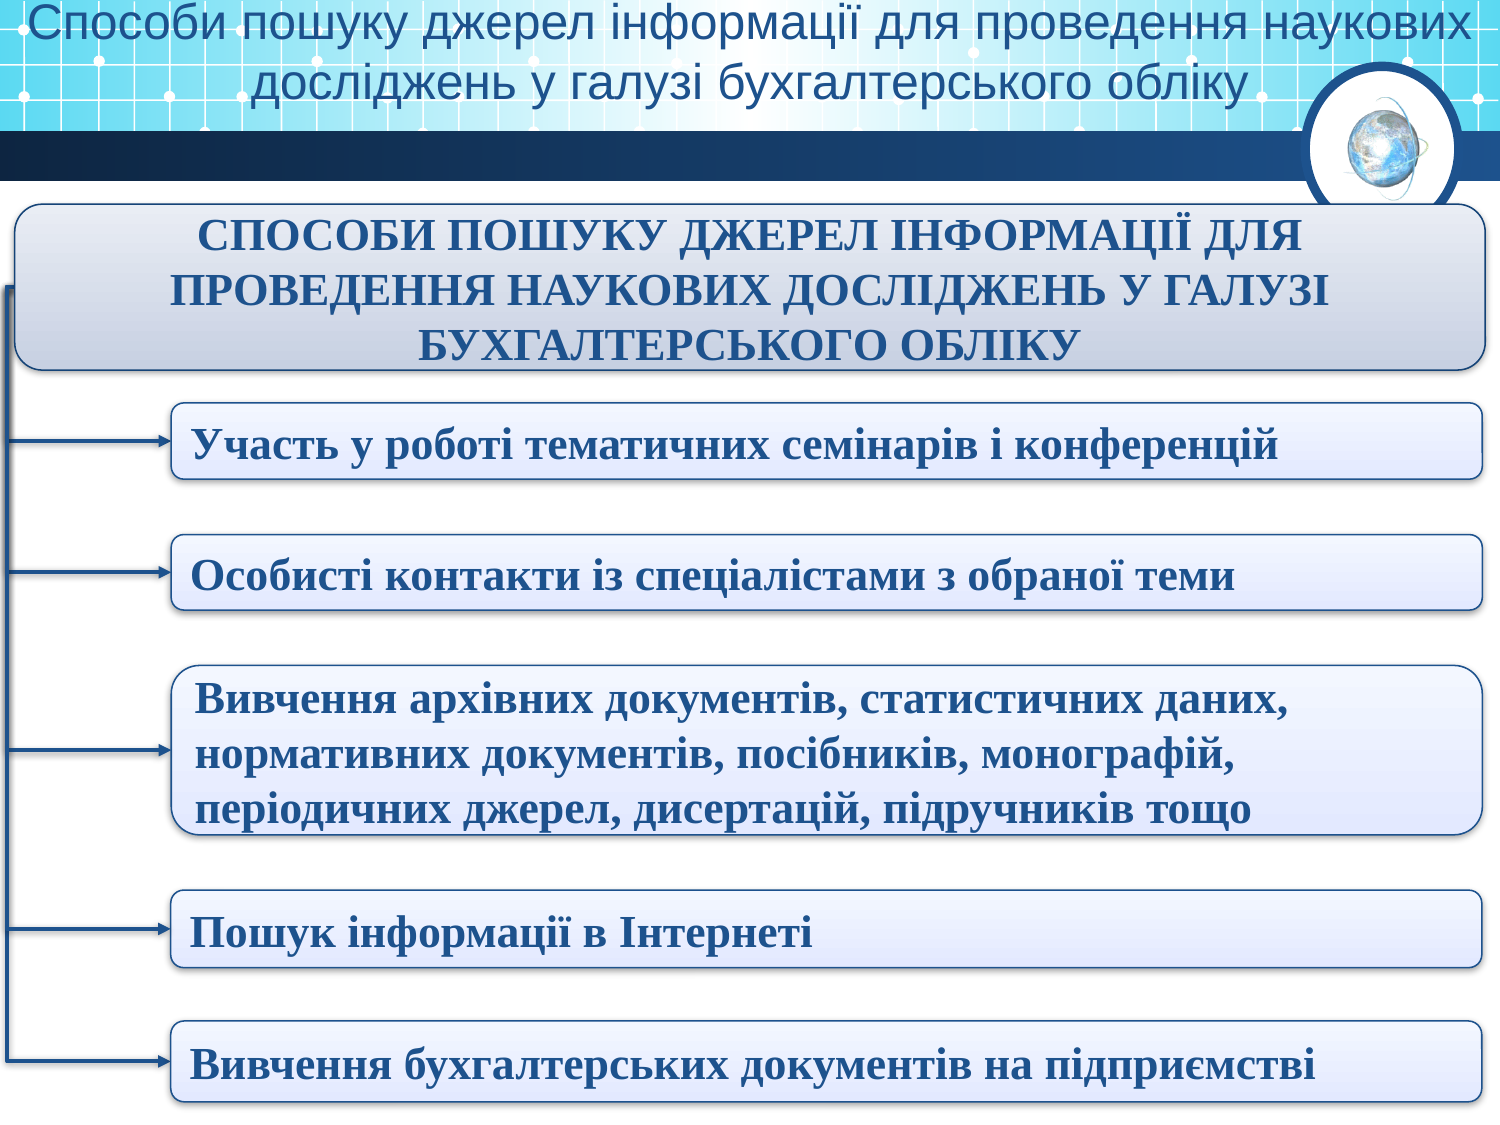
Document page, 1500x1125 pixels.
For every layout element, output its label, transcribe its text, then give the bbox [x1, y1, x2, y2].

text_box Способи пошуку джерел інформації для проведення наукових досліджень у галузі бухгалтерського обліку [0, 0, 1500, 117]
text_box Вивчення архівних документів, статистичних даних, нормативних документів, посібників, монографій, періодичних джерел, дисертацій, підручників тощо [176, 664, 1484, 836]
picture [1310, 117, 1454, 203]
text_box Особисті контакти із спеціалістами з обраної теми [178, 533, 1484, 611]
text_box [14, 286, 171, 930]
text_box Пошук інформації в Інтернеті [175, 889, 1483, 969]
text_box СПОСОБИ ПОШУКУ ДЖЕРЕЛ ІНФОРМАЦІЇ ДЛЯ ПРОВЕДЕННЯ НАУКОВИХ ДОСЛІДЖЕНЬ У ГАЛУЗІ БУХГАЛТЕРСЬКОГО ОБЛІКУ [13, 203, 1487, 371]
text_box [14, 934, 171, 1062]
text_box Вивчення бухгалтерських документів на підприємстві [169, 1020, 1483, 1103]
text_box Участь у роботі тематичних семінарів і конференцій [178, 402, 1484, 480]
